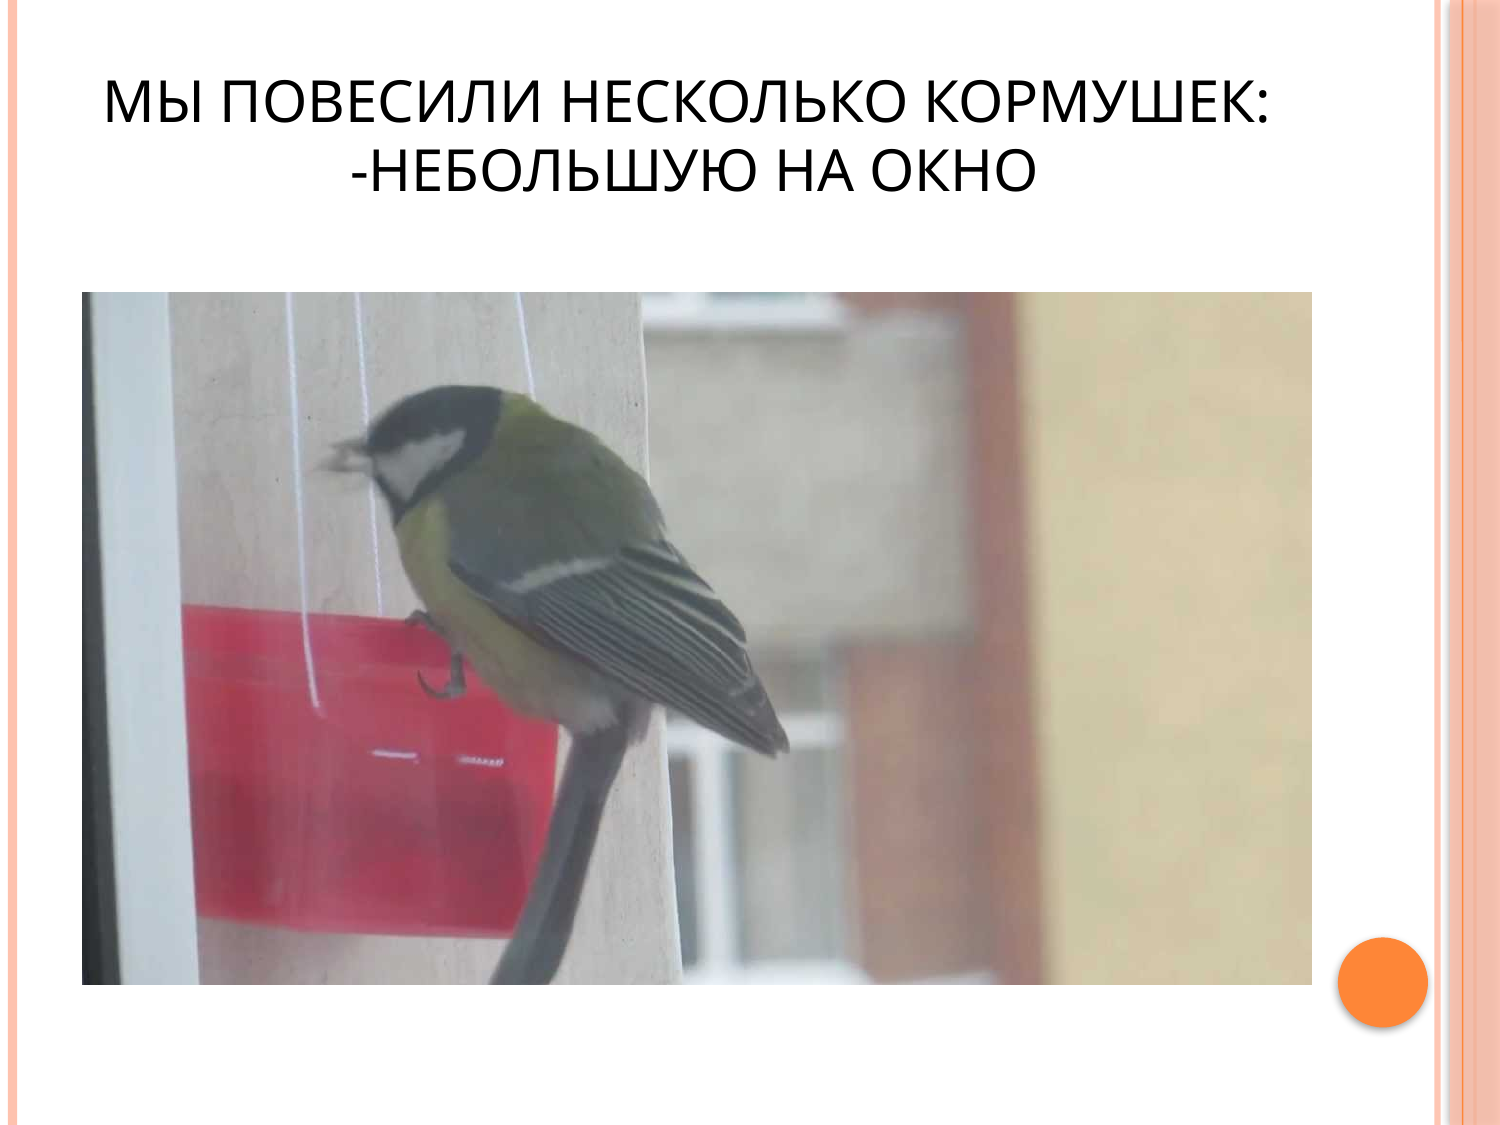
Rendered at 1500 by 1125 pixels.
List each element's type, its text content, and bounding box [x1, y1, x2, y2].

title Мы повесили несколько кормушек: -небольшую на окно [82, 35, 1307, 211]
picture [81, 292, 1312, 985]
